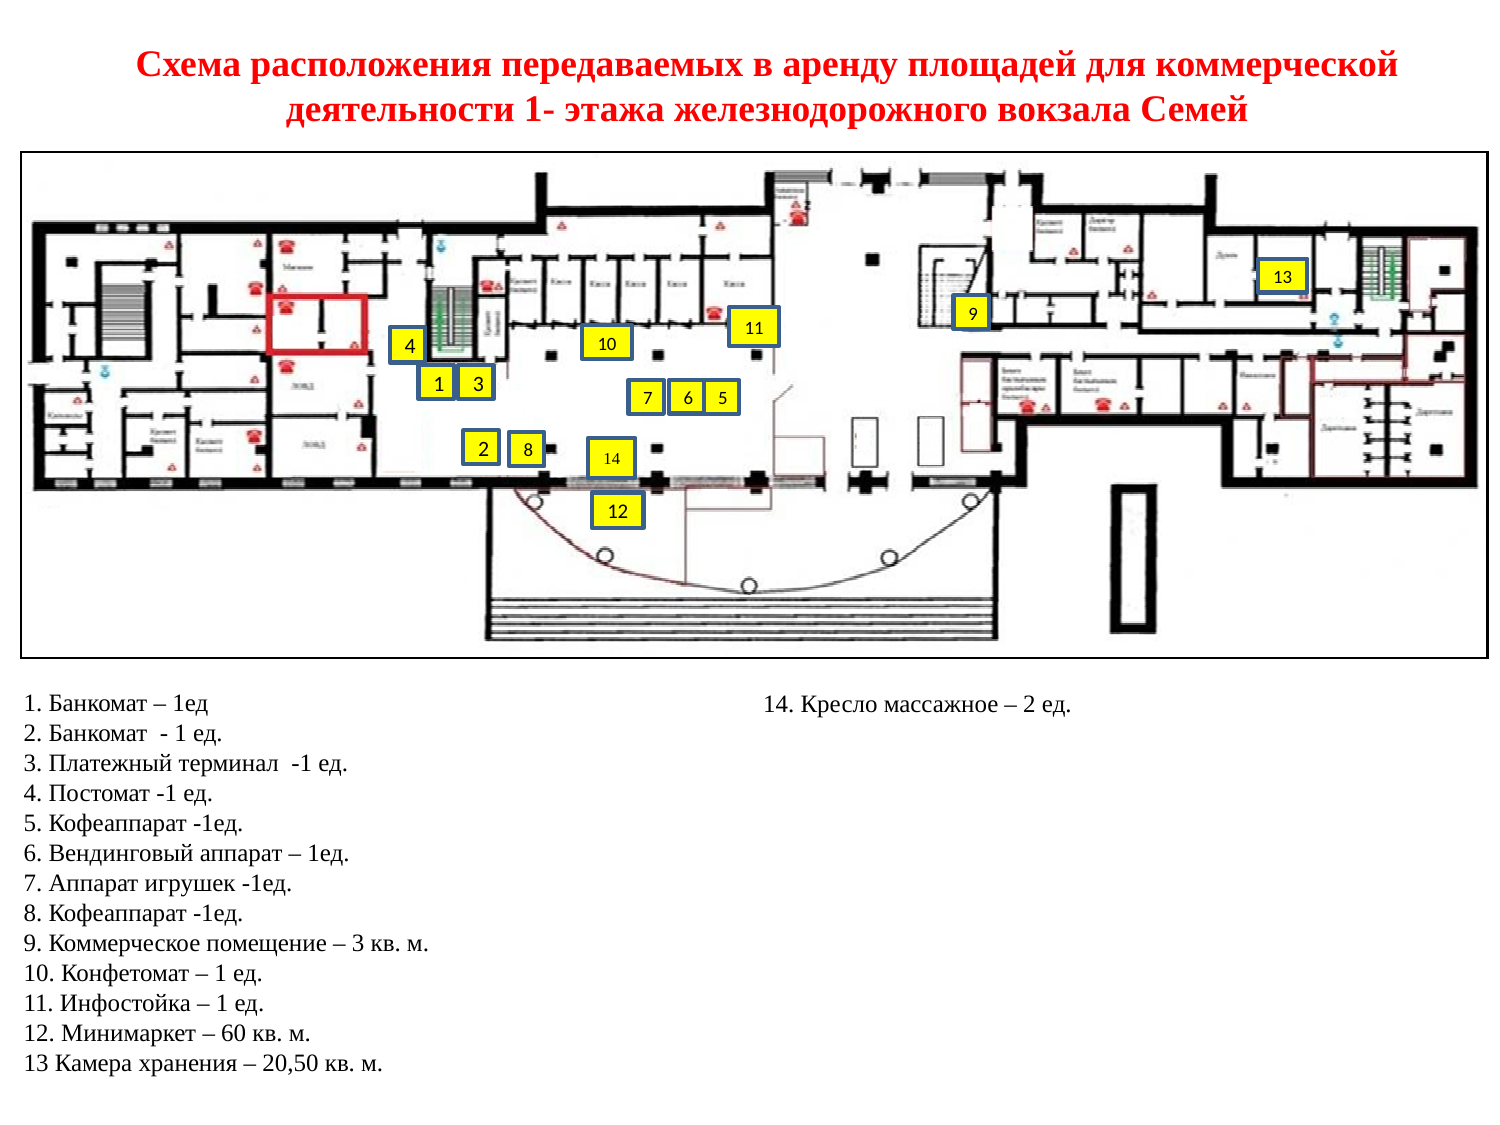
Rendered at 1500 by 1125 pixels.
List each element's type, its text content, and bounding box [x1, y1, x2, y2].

text_box 1. Банкомат – 1ед 2. Банкомат - 1 ед. 3. Платежный терминал -1 ед. 4. Постомат -1 ед. 5. Кофеаппарат -1ед. 6. Вендинговый аппарат – 1ед. 7. Аппарат игрушек -1ед. 8. Кофеаппарат -1ед. 9. Коммерческое помещение – 3 кв. м. 10. Конфетомат – 1 ед. 11. Инфостойка – 1 ед. 12. Минимаркет – 60 кв. м. 13 Камера хранения – 20,50 кв. м. [8, 679, 730, 1084]
text_box Схема расположения передаваемых в аренду площадей для коммерческой деятельности 1- этажа железнодорожного вокзала Семей [17, 31, 1500, 137]
text_box 14. Кресло массажное – 2 ед. [748, 679, 1088, 725]
picture [21, 152, 1487, 658]
